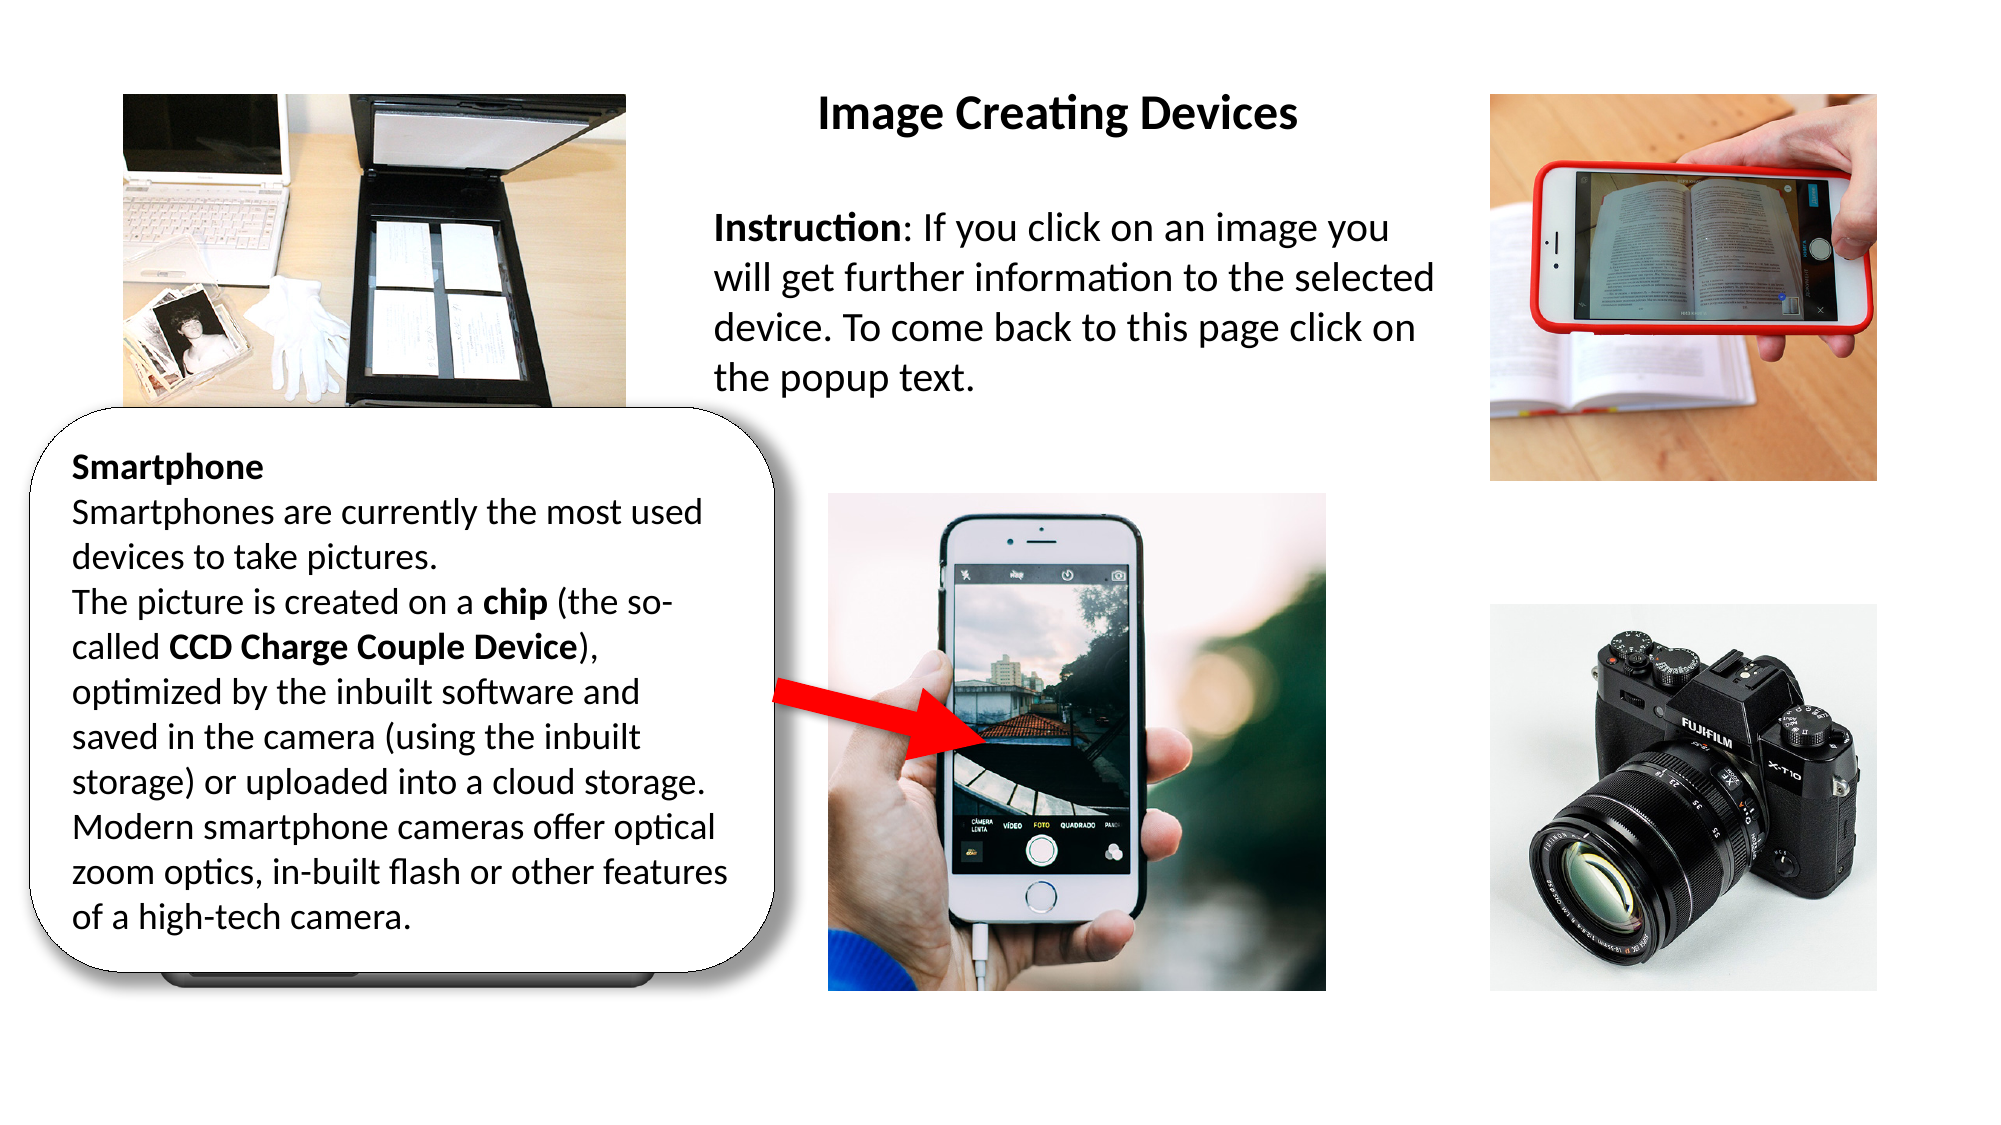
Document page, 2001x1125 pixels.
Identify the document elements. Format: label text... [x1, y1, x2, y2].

picture [828, 493, 1326, 991]
picture [123, 977, 664, 991]
picture [1490, 604, 1877, 991]
picture [1490, 94, 1877, 481]
picture [123, 94, 626, 407]
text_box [29, 407, 987, 977]
text_box Image Creating Devices Instruction: If you click on an image you will get further information to the selected device. To come back to this page click on the popup text. [625, 72, 1491, 407]
